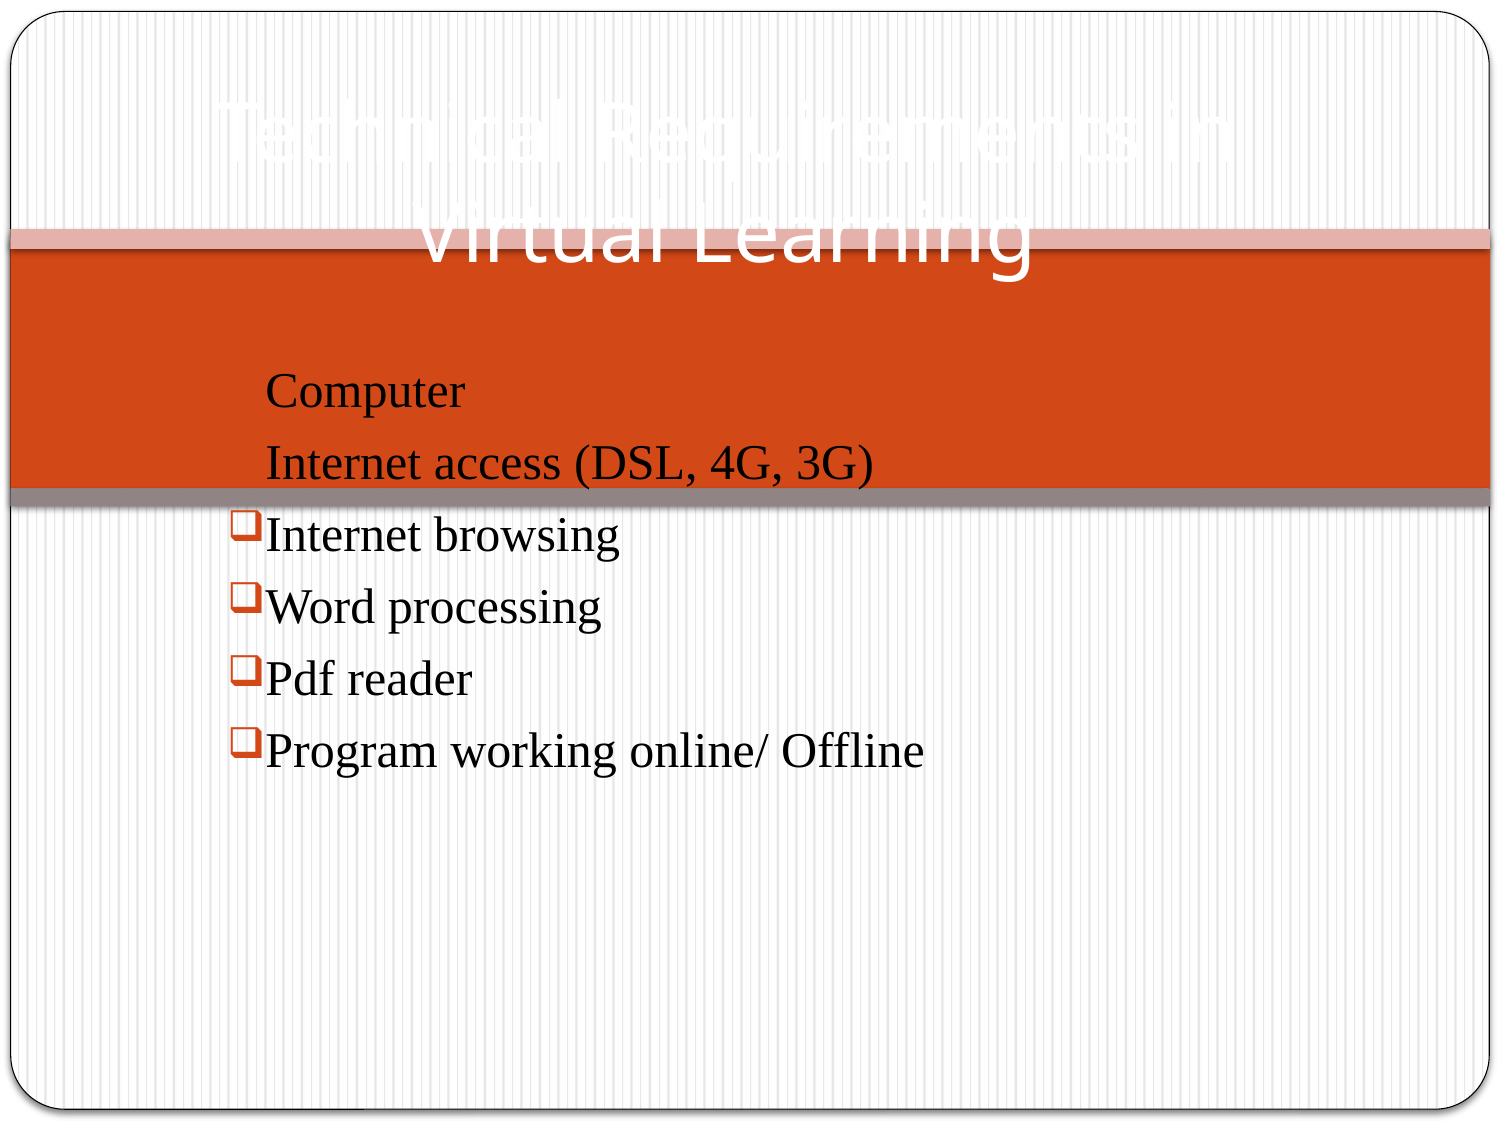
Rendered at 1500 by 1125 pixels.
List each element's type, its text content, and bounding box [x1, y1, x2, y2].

title Technical Requirements in Virtual Learning [87, 62, 1363, 304]
subtitle Computer Internet access (DSL, 4G, 3G) Internet browsing Word processing Pdf reader Program working online/ Offline [212, 350, 1263, 888]
